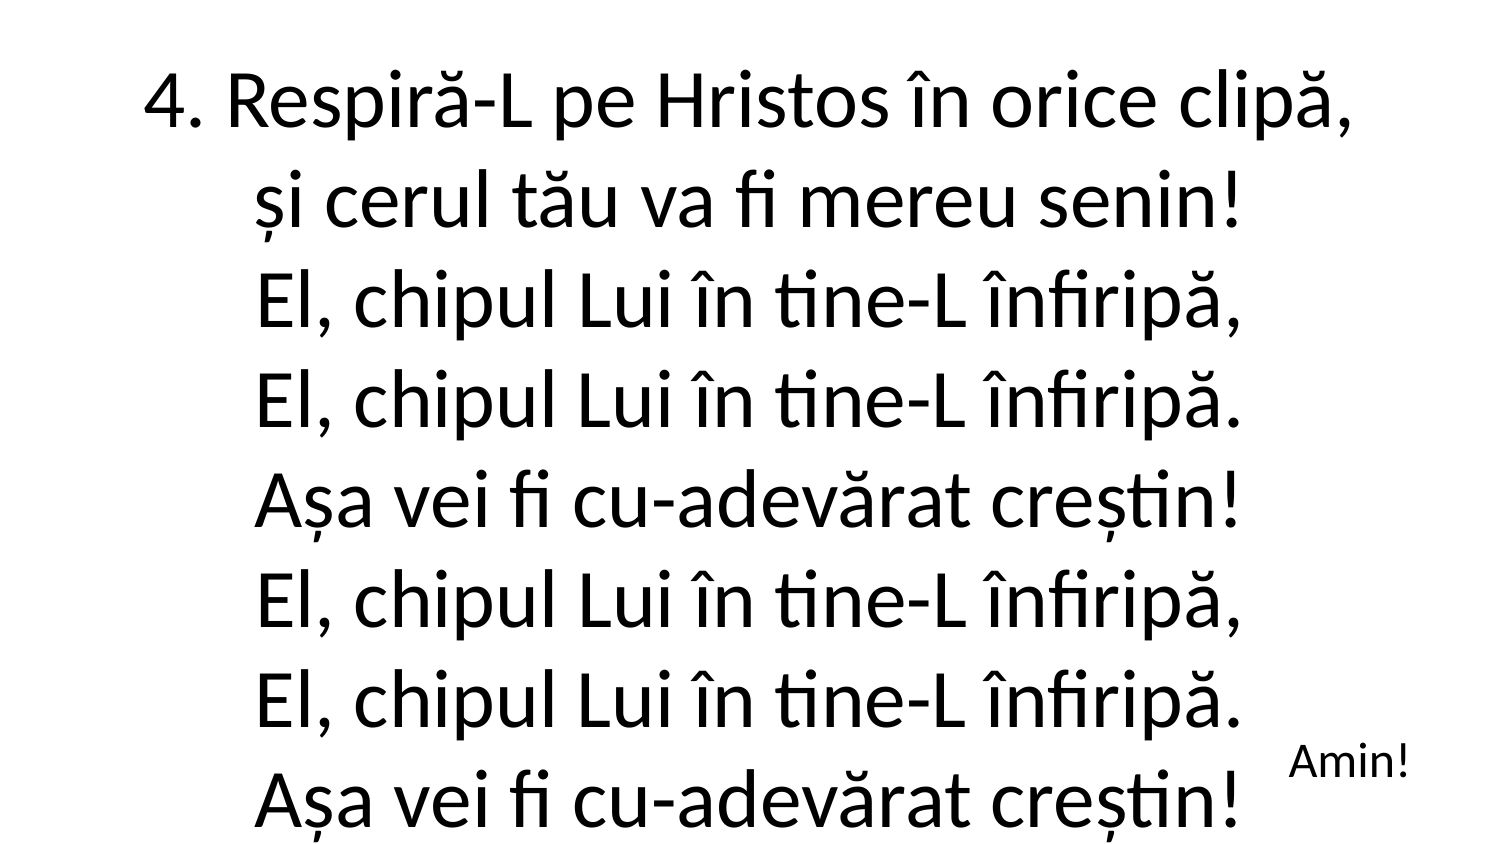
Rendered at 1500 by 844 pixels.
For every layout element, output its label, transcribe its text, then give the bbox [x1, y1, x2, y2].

text_box Amin! [1273, 674, 1427, 795]
text_box 4. Respiră-L pe Hristos în orice clipă, și cerul tău va fi mereu senin! El, chipul Lui în tine-L înfiripă, El, chipul Lui în tine-L înfiripă. Așa vei fi cu-adevărat creștin! El, chipul Lui în tine-L înfiripă, El, chipul Lui în tine-L înfiripă. Așa vei fi cu-adevărat creștin! [128, 0, 1372, 844]
